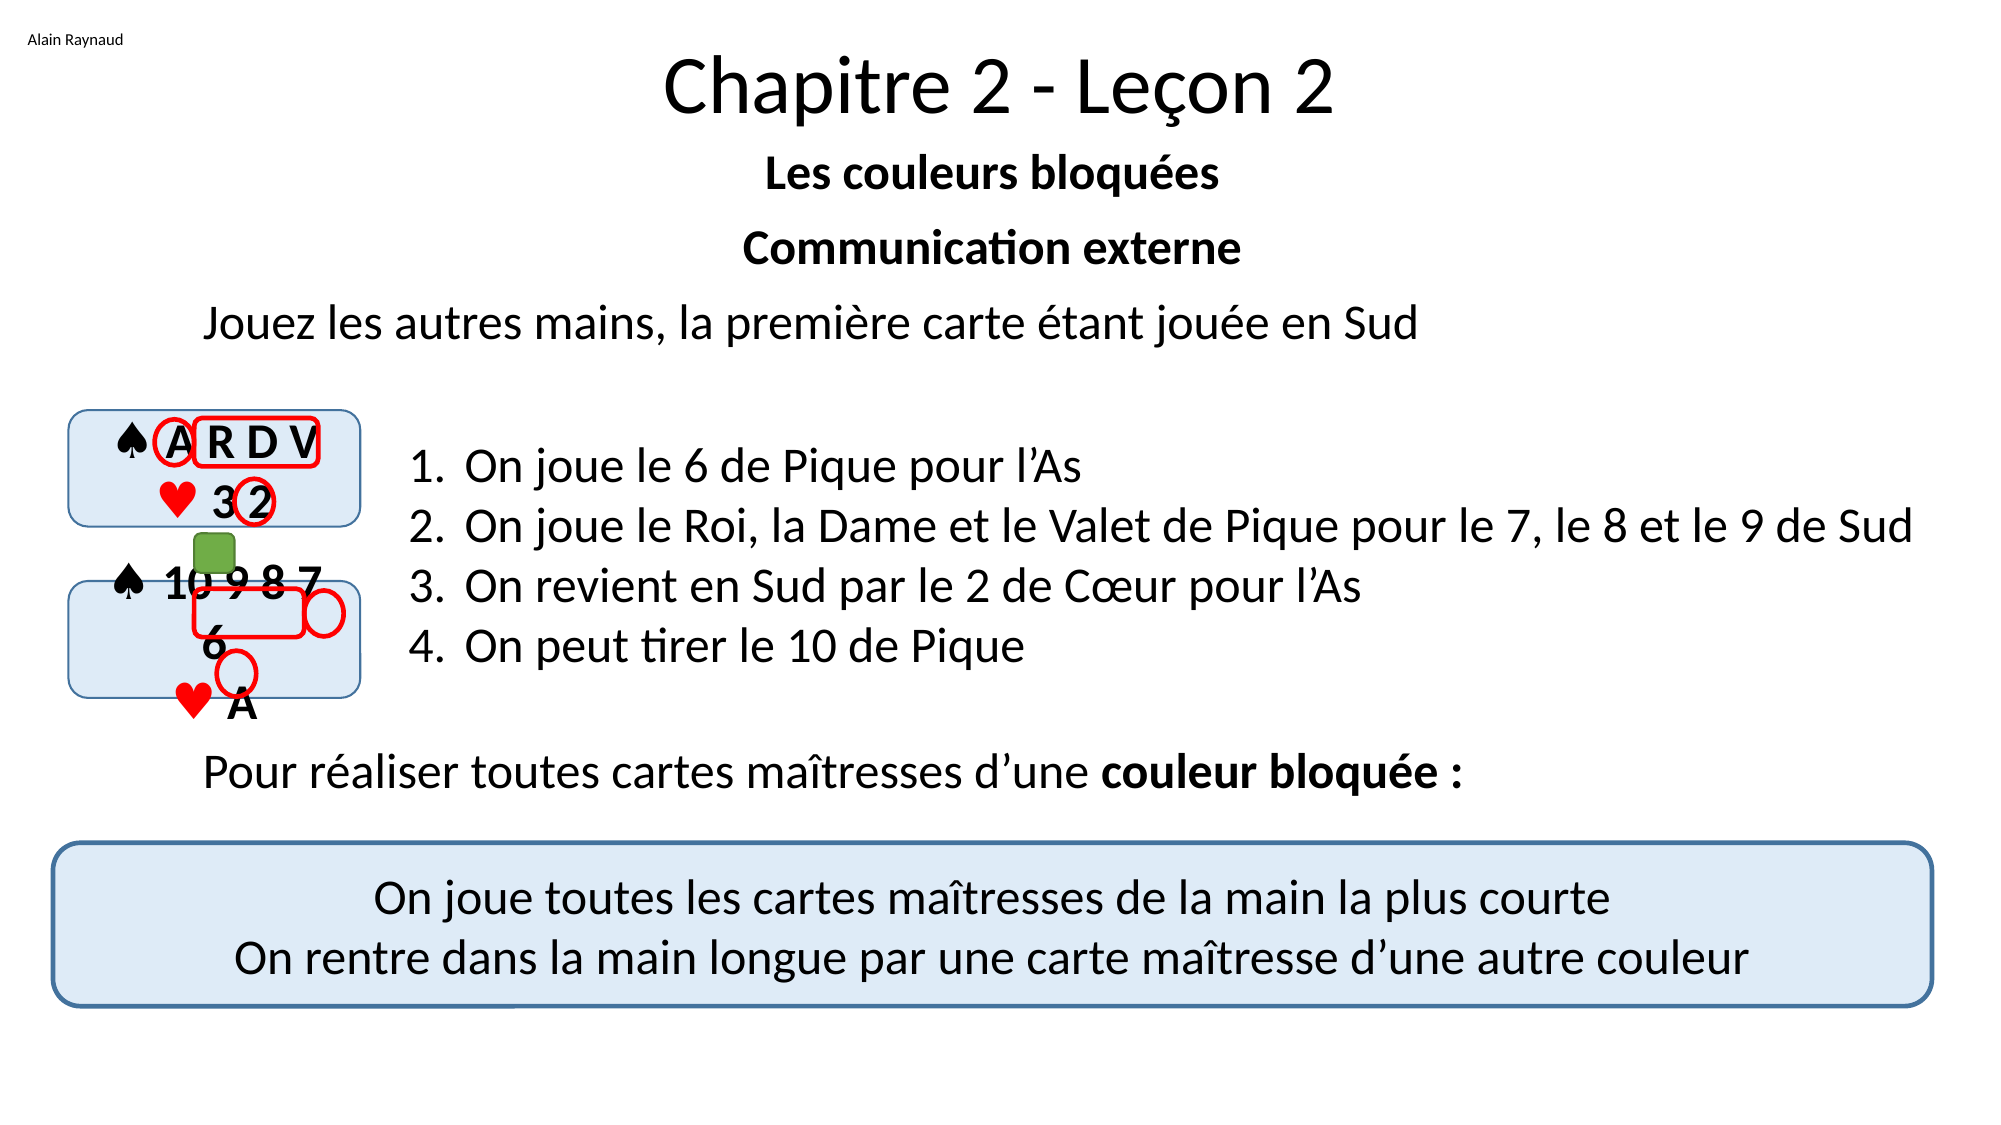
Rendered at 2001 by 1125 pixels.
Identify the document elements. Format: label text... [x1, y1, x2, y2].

text_box On joue toutes les cartes maîtresses de la main la plus courte On rentre dans la main longue par une carte maîtresse d’une autre couleur [51, 841, 1934, 1008]
text_box On joue le 6 de Pique pour l’As On joue le Roi, la Dame et le Valet de Pique pour le 7, le 8 et le 9 de Sud On revient en Sud par le 2 de Cœur pour l’As On peut tirer le 10 de Pique [393, 425, 1948, 680]
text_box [68, 410, 361, 698]
title Chapitre 2 - Leçon 2 [249, 38, 1750, 139]
subtitle Les couleurs bloquées Communication externe Jouez les autres mains, la première carte étant jouée en Sud Pour réaliser toutes cartes maîtresses d’une couleur bloquée : [37, 139, 1948, 1088]
text_box Alain Raynaud [12, 21, 147, 57]
